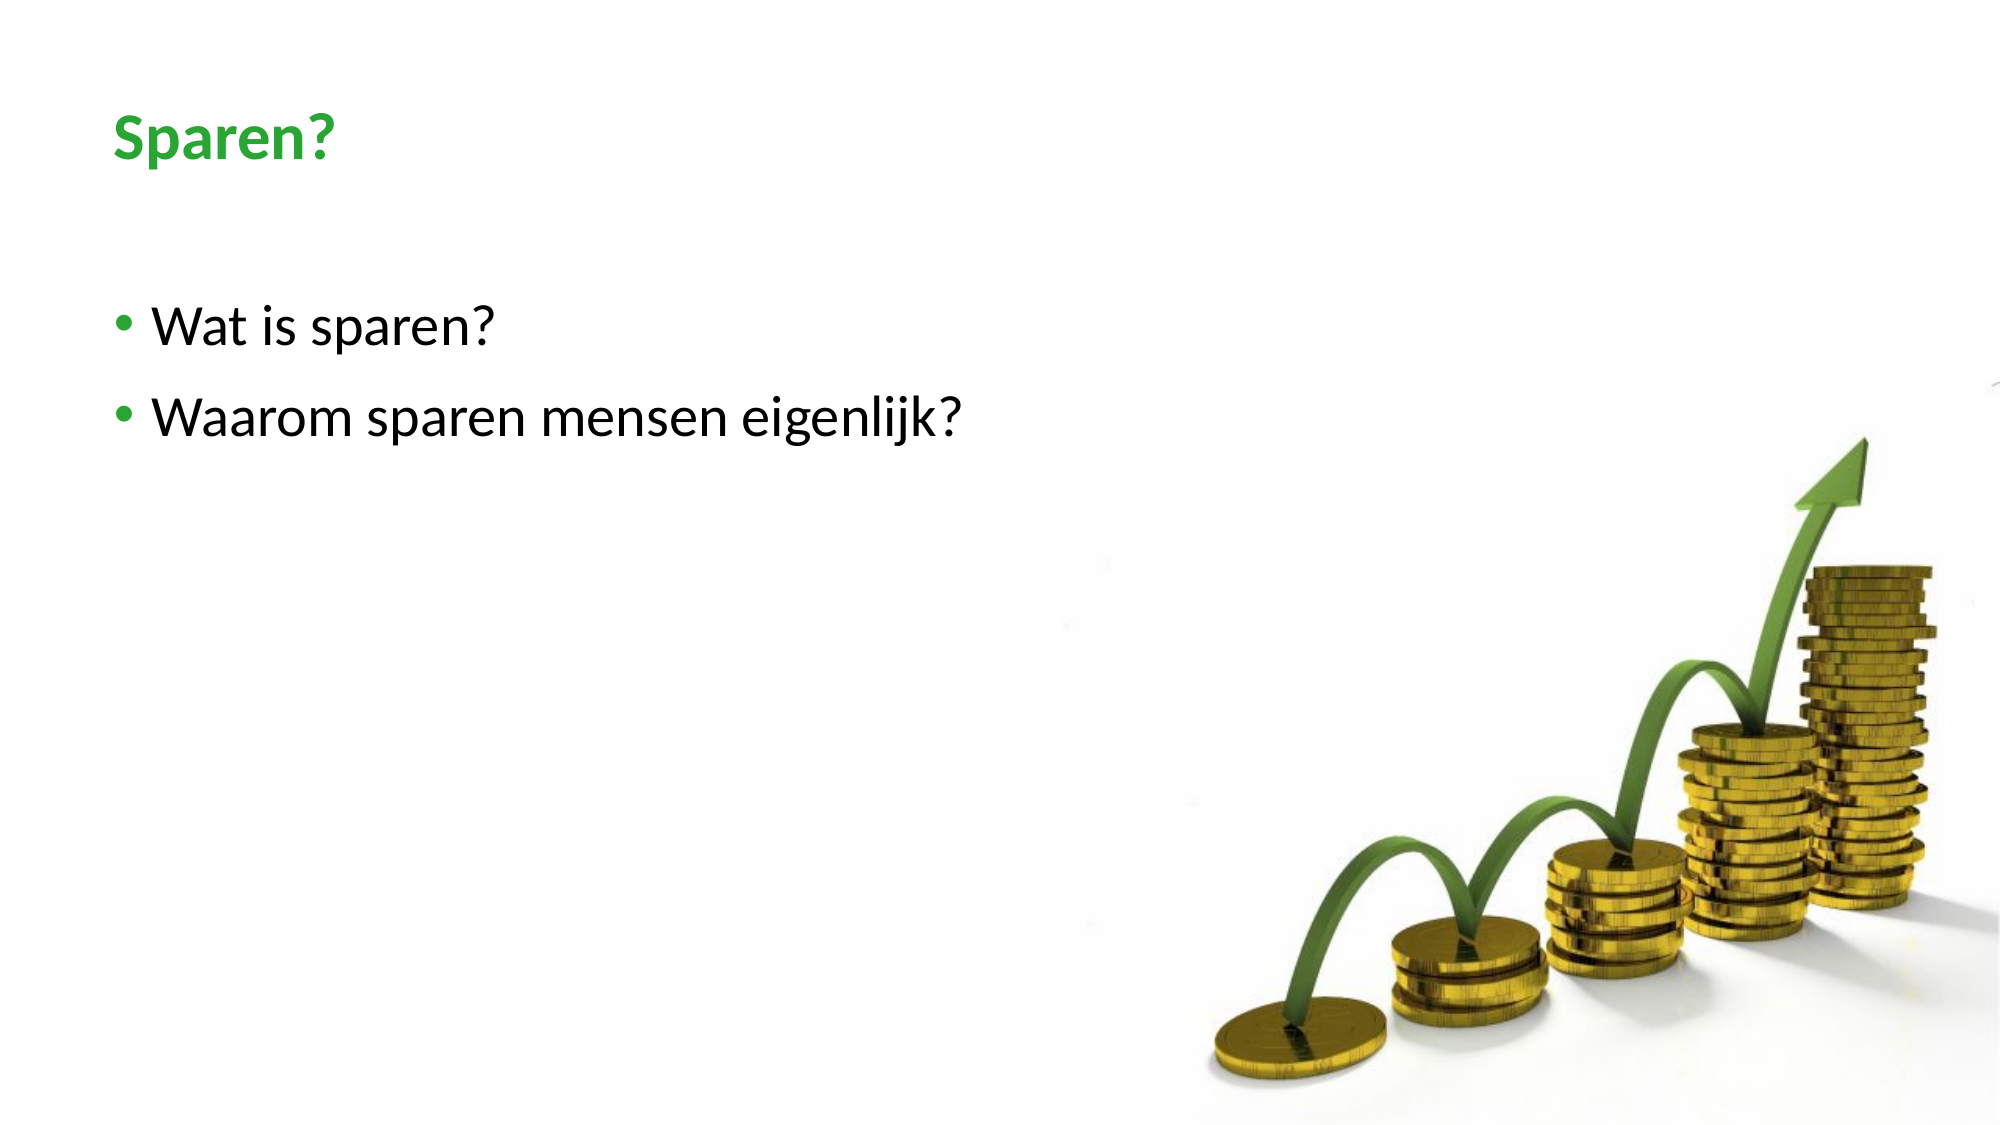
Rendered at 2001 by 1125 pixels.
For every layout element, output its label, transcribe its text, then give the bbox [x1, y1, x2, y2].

text_box Sparen? Wat is sparen? Waarom sparen mensen eigenlijk? [114, 101, 1949, 696]
picture [1062, 382, 2000, 1125]
